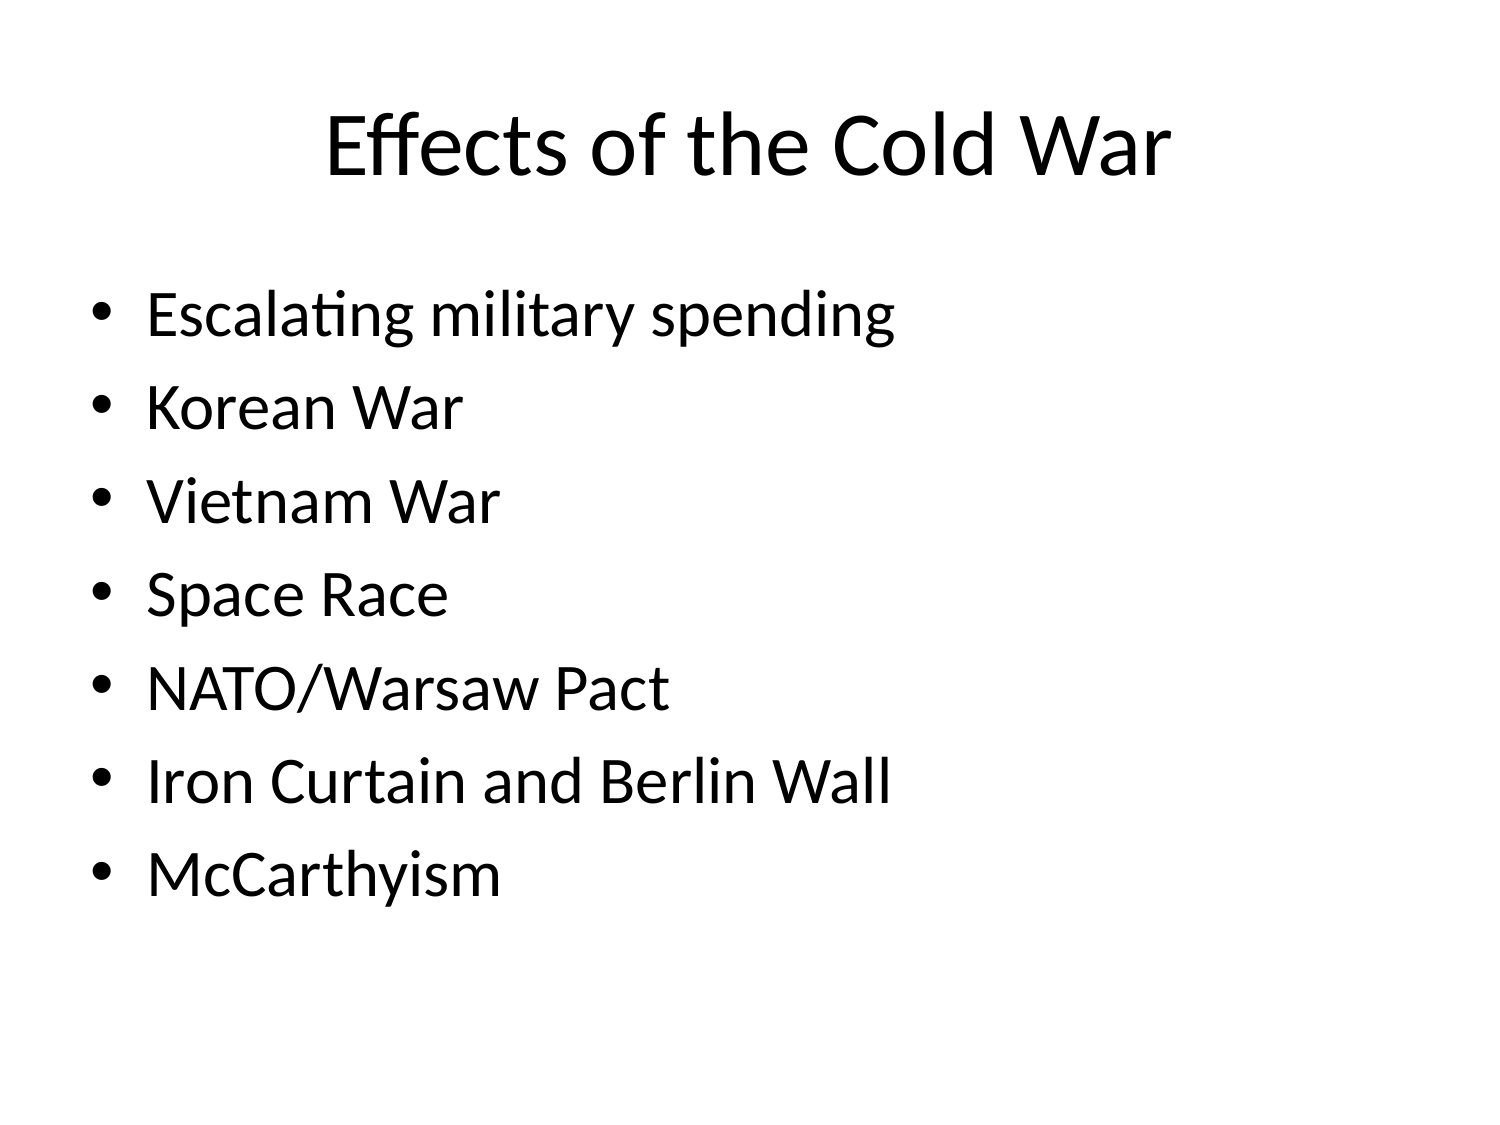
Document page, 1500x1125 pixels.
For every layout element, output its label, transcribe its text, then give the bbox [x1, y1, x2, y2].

title Effects of the Cold War [75, 45, 1425, 233]
list Escalating military spending Korean War Vietnam War Space Race NATO/Warsaw Pact Iron Curtain and Berlin Wall McCarthyism [75, 262, 1425, 1005]
